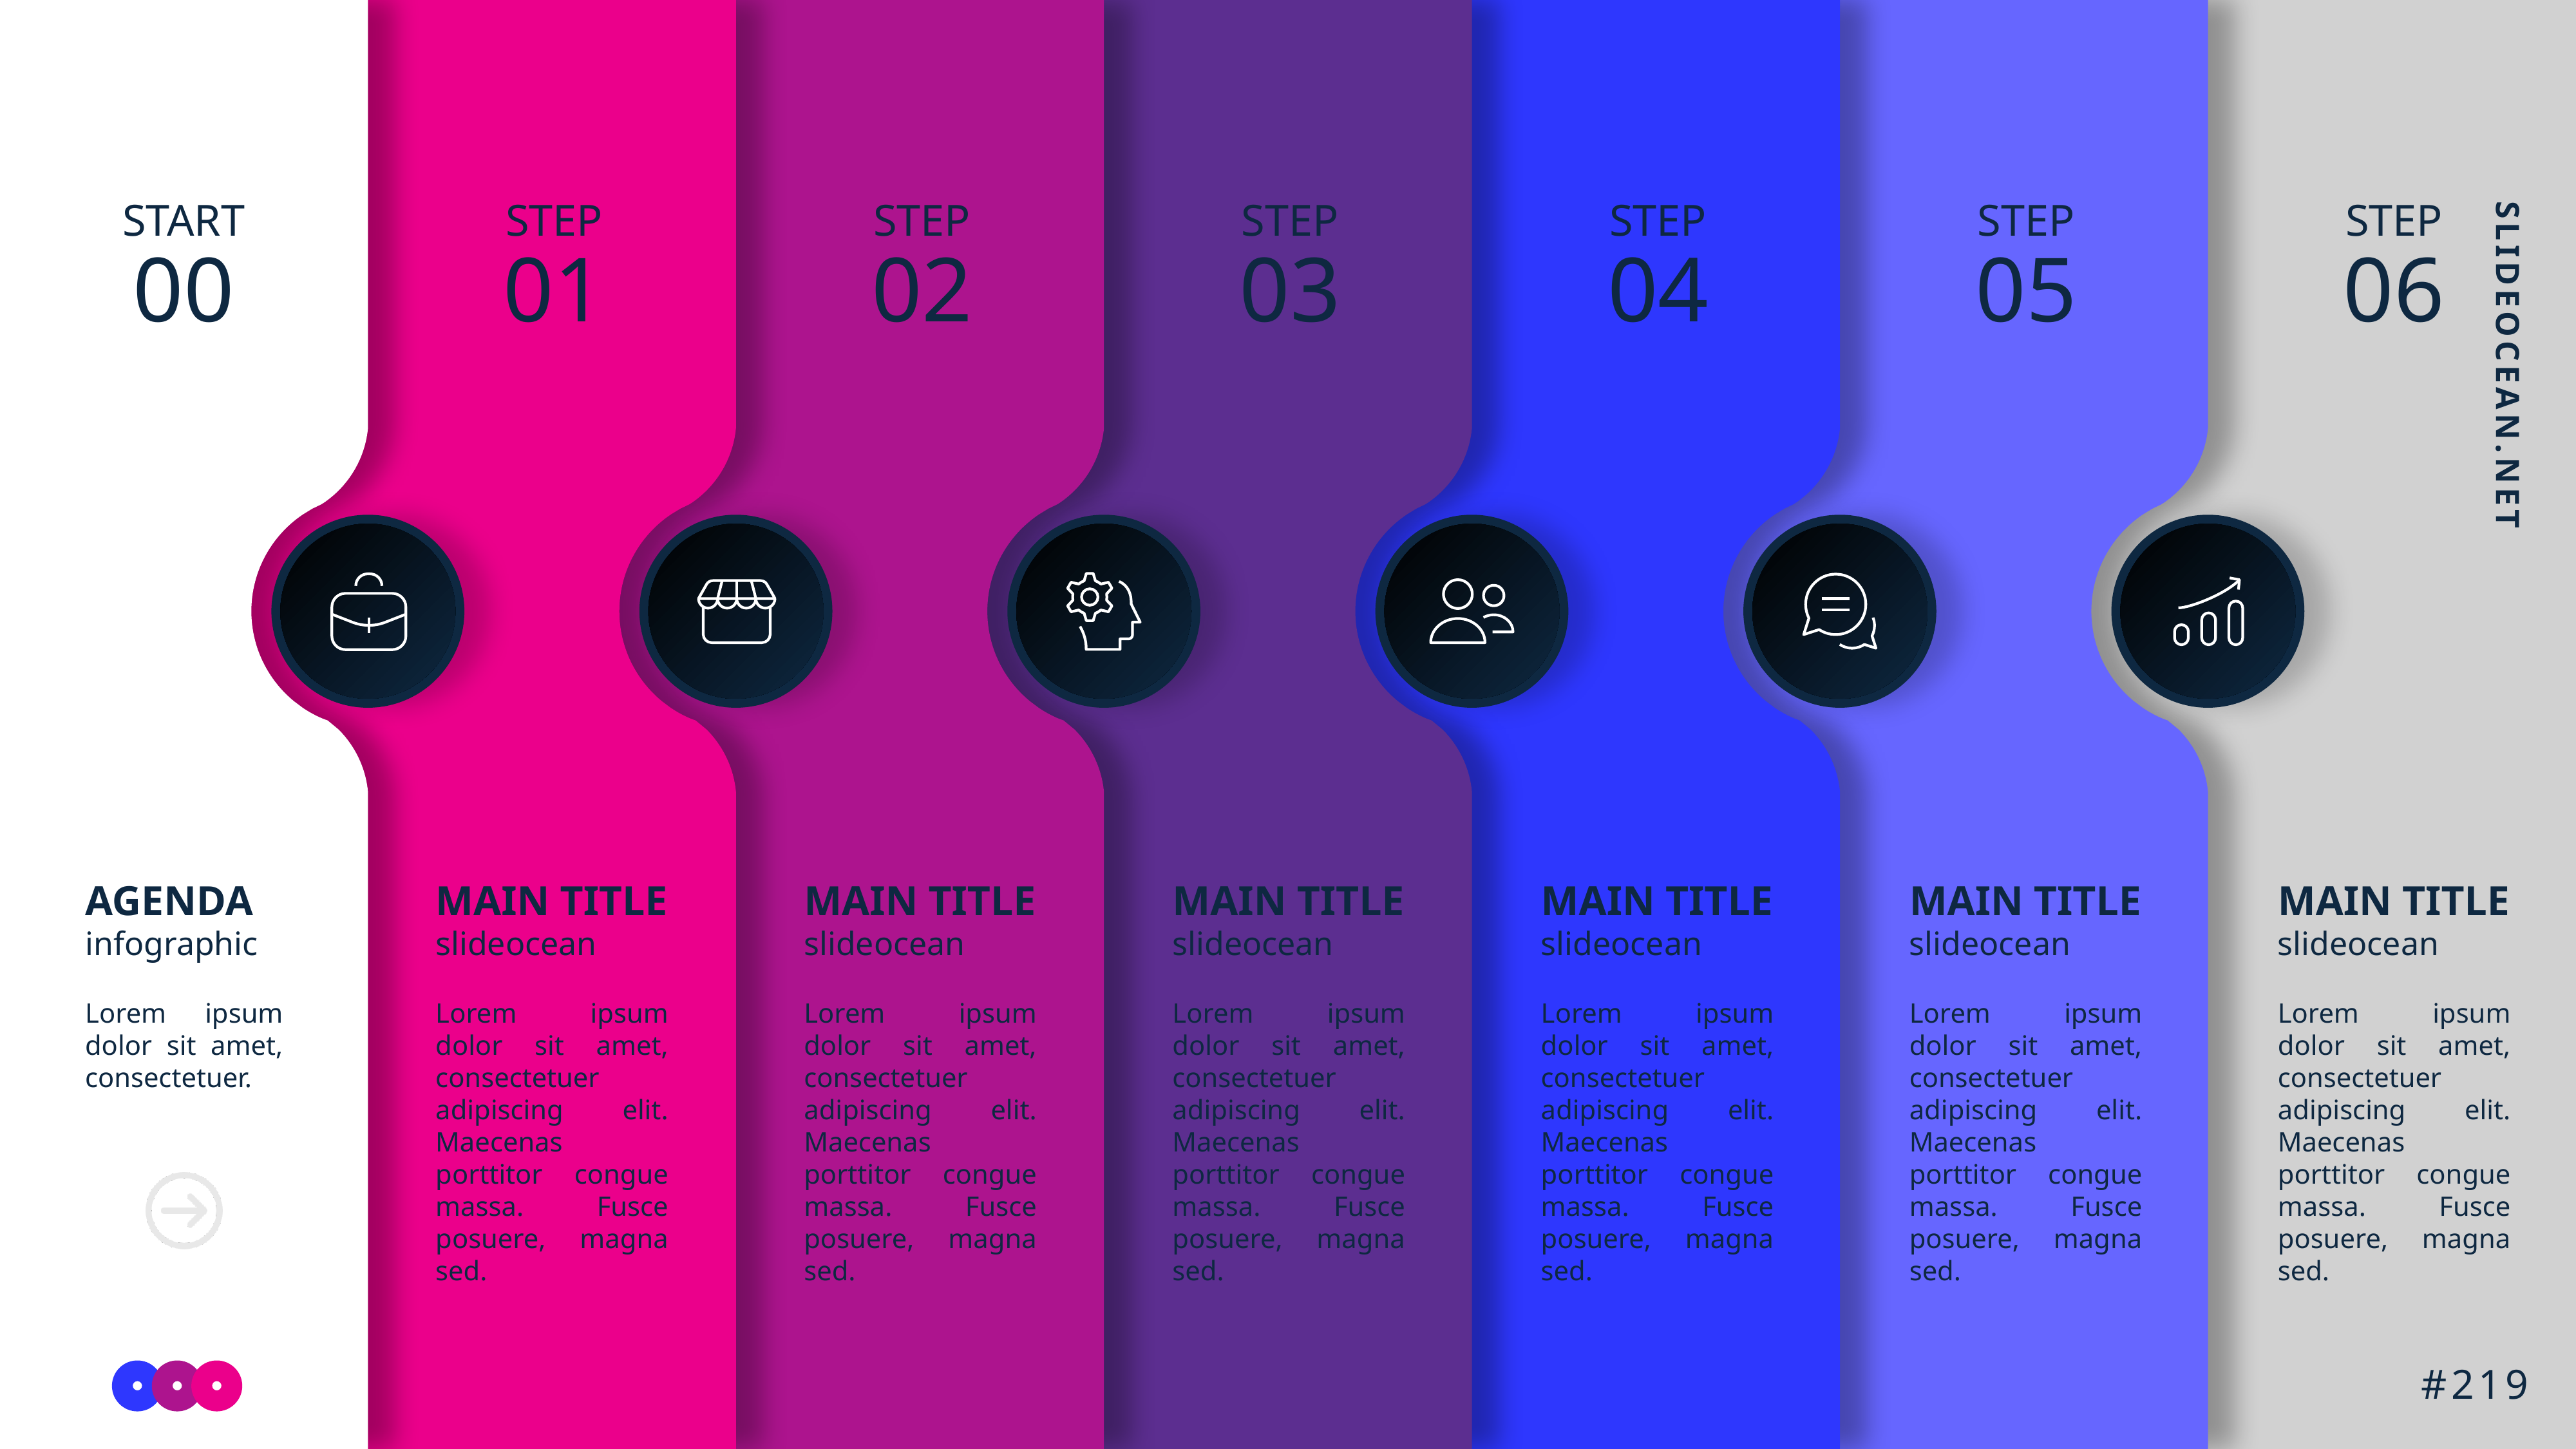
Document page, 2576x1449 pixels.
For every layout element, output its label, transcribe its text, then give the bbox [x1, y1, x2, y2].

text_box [2111, 514, 2305, 708]
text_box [75, 869, 293, 1099]
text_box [1375, 514, 1569, 708]
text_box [111, 1359, 243, 1412]
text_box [39, 187, 329, 345]
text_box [639, 514, 833, 708]
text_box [1007, 514, 1201, 708]
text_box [1573, 187, 1744, 345]
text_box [1531, 869, 1784, 1262]
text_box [1940, 187, 2112, 345]
text_box #219 [2385, 1359, 2529, 1408]
text_box [386, 0, 737, 1449]
picture [135, 1162, 233, 1260]
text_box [837, 187, 1008, 345]
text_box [1899, 869, 2152, 1262]
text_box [1162, 869, 1416, 1262]
text_box [2225, 0, 2576, 1449]
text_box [1204, 187, 1376, 345]
text_box [753, 0, 1105, 1449]
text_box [426, 869, 679, 1262]
text_box [0, 0, 369, 1449]
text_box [2268, 869, 2521, 1262]
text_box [794, 869, 1047, 1262]
text_box [1489, 0, 1841, 1449]
text_box [1857, 0, 2210, 1449]
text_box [270, 514, 465, 708]
text_box [1123, 0, 1473, 1449]
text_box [1743, 514, 1937, 708]
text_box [468, 187, 640, 345]
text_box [2308, 187, 2480, 345]
text_box SLIDEOCEAN.NET [2489, 201, 2528, 529]
